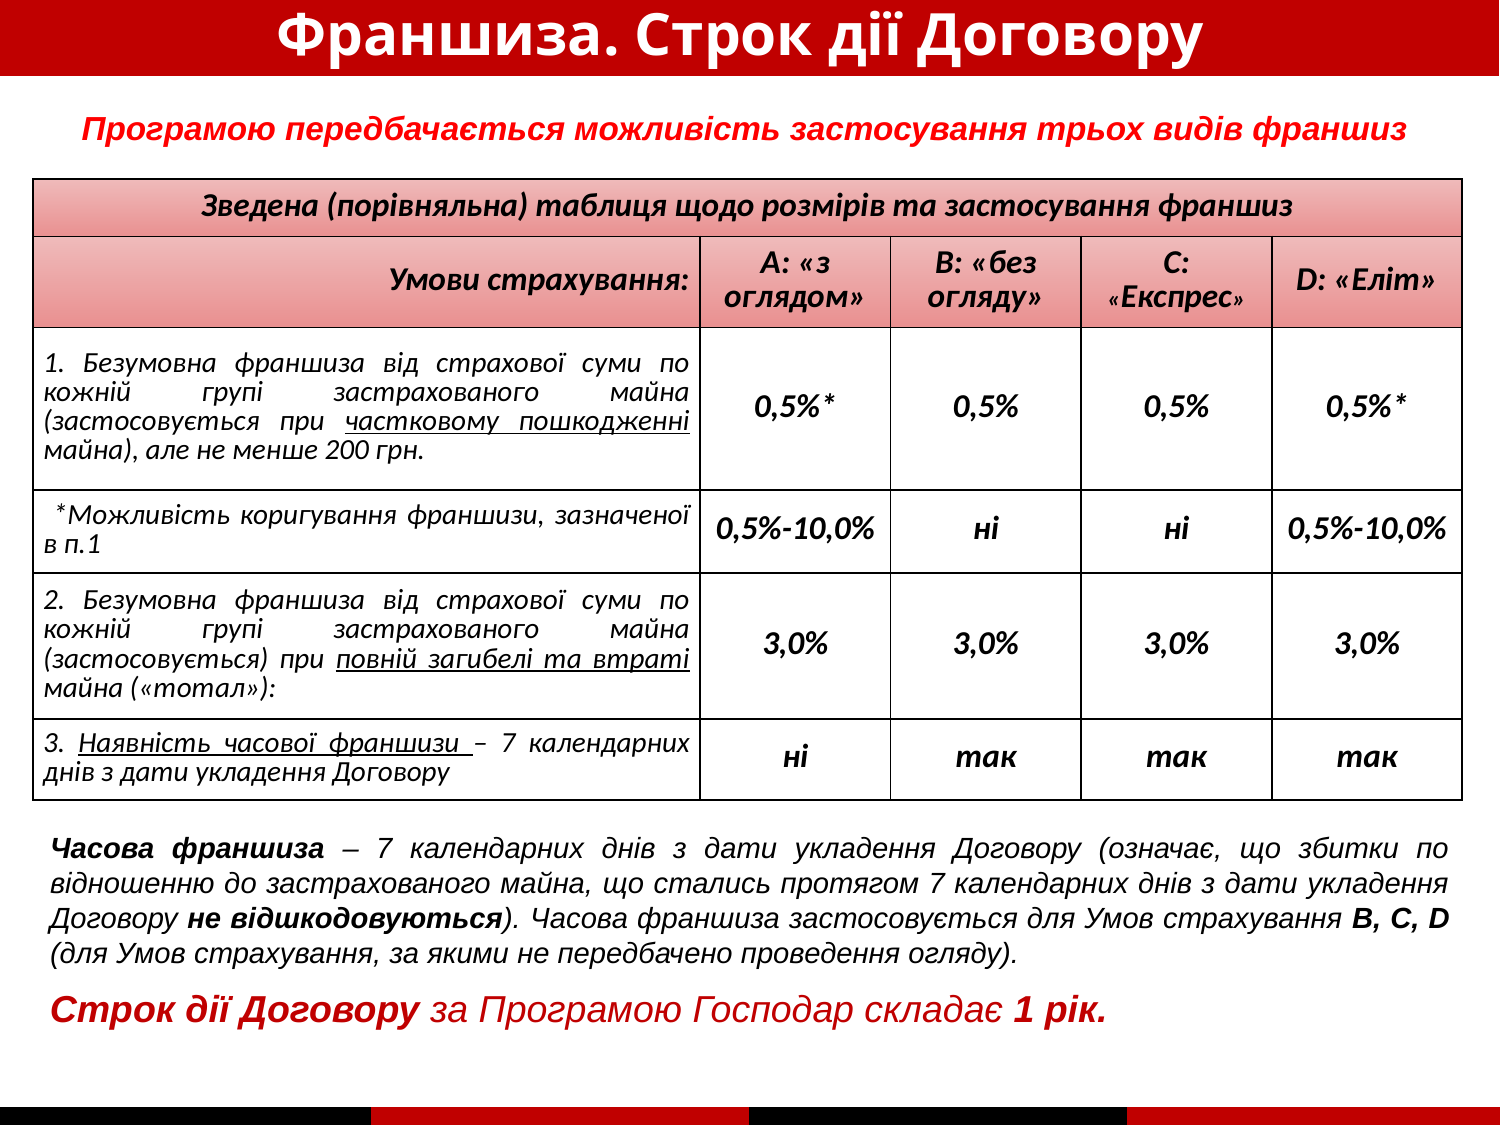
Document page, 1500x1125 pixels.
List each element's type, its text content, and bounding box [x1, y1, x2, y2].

table_cell D: «Еліт» [1273, 237, 1461, 327]
table_cell 0,5% [891, 328, 1080, 489]
table_cell 3,0% [1082, 574, 1271, 718]
table_cell так [1082, 720, 1271, 799]
table_cell 3. Наявність часової франшизи – 7 календарних днів з дати укладення Договору [34, 720, 699, 799]
table_cell В: «без огляду» [891, 237, 1080, 327]
table_cell так [891, 720, 1080, 799]
table_cell 0,5%* [1273, 328, 1461, 489]
table_cell 0,5%-10,0% [1273, 491, 1461, 572]
title Франшиза. Строк дії Договору [0, 0, 1499, 81]
table_cell 3,0% [701, 574, 890, 718]
table_cell 3,0% [1273, 574, 1461, 718]
text_box Програмою передбачається можливість застосування трьох видів франшиз [35, 99, 1465, 154]
table_cell *Можливість коригування франшизи, зазначеної в п.1 [34, 491, 699, 572]
table_cell А: «з оглядом» [701, 237, 890, 327]
table_cell C: «Експрес» [1082, 237, 1271, 327]
text_box Часова франшиза – 7 календарних днів з дати укладення Договору (означає, що збитки по відношенню до застрахованого майна, що стались протягом 7 календарних днів з дати укладення Договору не відшкодовуються). Часова франшиза застосовується для Умов страхування В, С, D (для Умов страхування, за якими не передбачено проведення огляду). [35, 821, 1465, 977]
table_cell ні [891, 491, 1080, 572]
table_cell 1. Безумовна франшиза від страхової суми по кожній групі застрахованого майна (застосовується при частковому пошкодженні майна), але не менше 200 грн. [34, 328, 699, 489]
table_cell ні [701, 720, 890, 799]
text_box Строк дії Договору за Програмою Господар складає 1 рік. [35, 977, 1465, 1038]
table_cell 0,5%* [701, 328, 890, 489]
table_cell 3,0% [891, 574, 1080, 718]
table_cell 2. Безумовна франшиза від страхової суми по кожній групі застрахованого майна (застосовується) при повній загибелі та втраті майна («тотал»): [34, 574, 699, 718]
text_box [0, 1107, 1500, 1125]
table_cell 0,5% [1082, 328, 1271, 489]
table_cell 0,5%-10,0% [701, 491, 890, 572]
table_cell Умови страхування: [34, 237, 699, 327]
table_cell так [1273, 720, 1461, 799]
table_cell ні [1082, 491, 1271, 572]
table_header Зведена (порівняльна) таблиця щодо розмірів та застосування франшиз [34, 180, 1461, 236]
